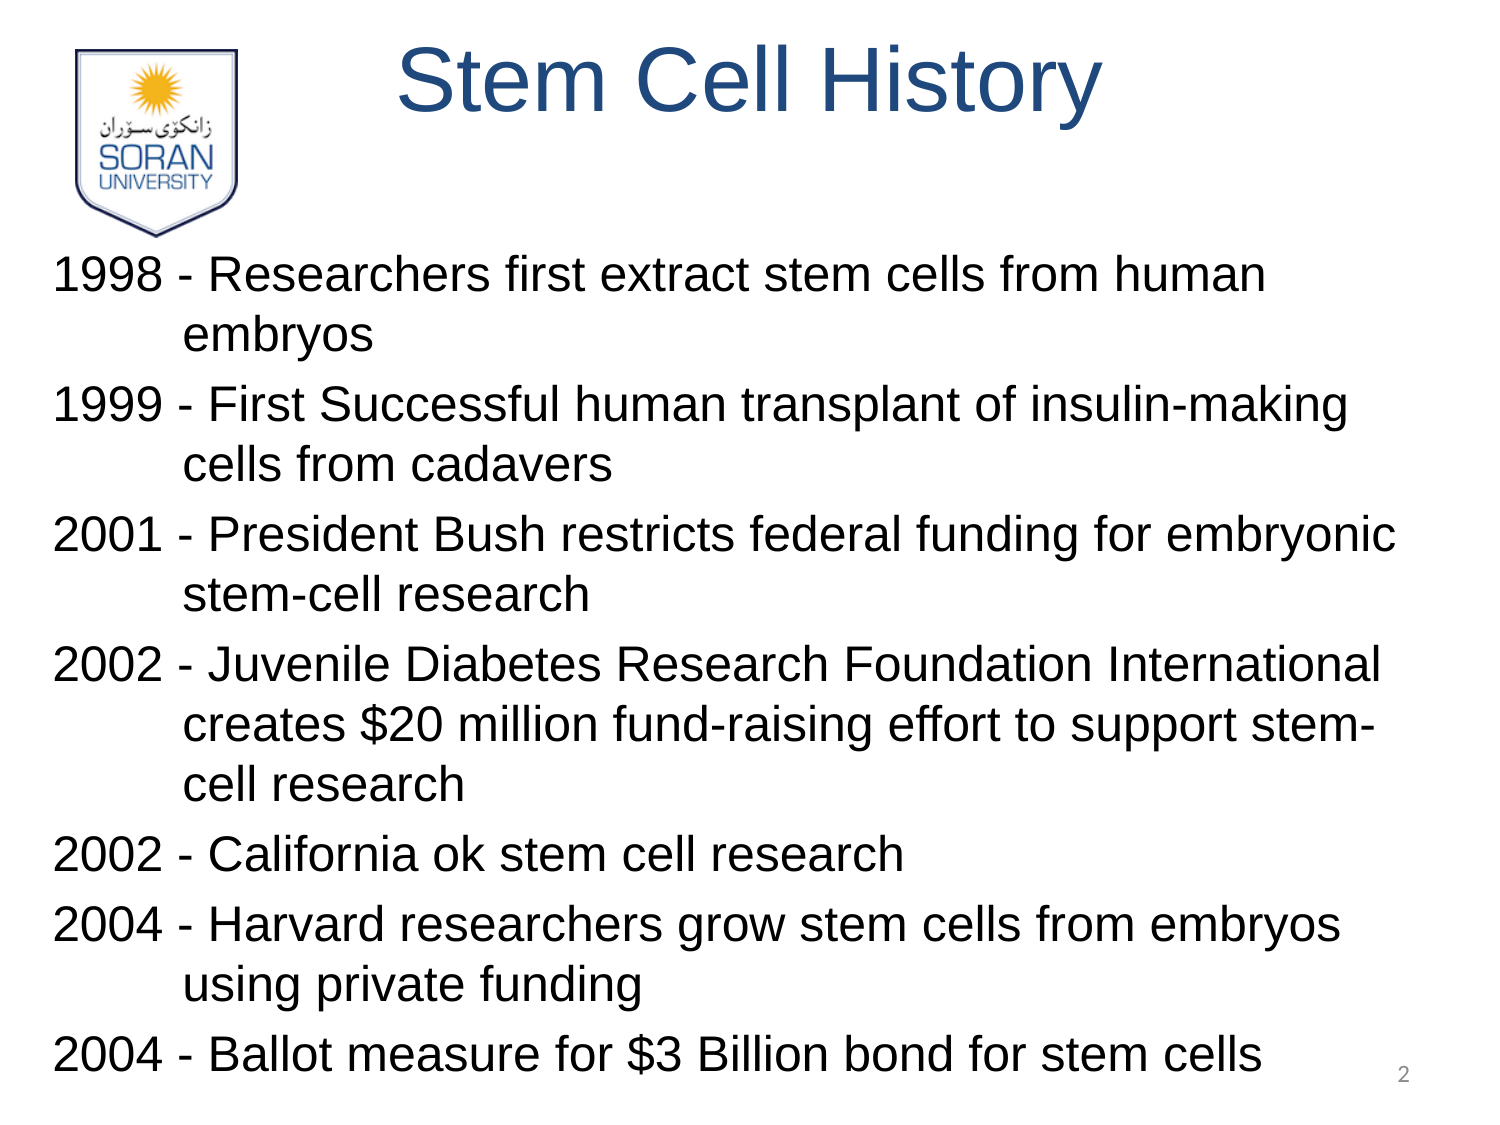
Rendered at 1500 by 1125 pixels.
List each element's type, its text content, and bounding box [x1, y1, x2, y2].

slide_number 2 [1074, 1042, 1425, 1103]
text_box 1998 - Researchers first extract stem cells from human embryos 1999 - First Successful human transplant of insulin-making cells from cadavers 2001 - President Bush restricts federal funding for embryonic stem-cell research 2002 - Juvenile Diabetes Research Foundation International creates $20 million fund-raising effort to support stem-cell research 2002 - California ok stem cell research 2004 - Harvard researchers grow stem cells from embryos using private funding 2004 - Ballot measure for $3 Billion bond for stem cells [37, 234, 1450, 1089]
picture [75, 49, 238, 234]
text_box Stem Cell History [112, 12, 1388, 138]
